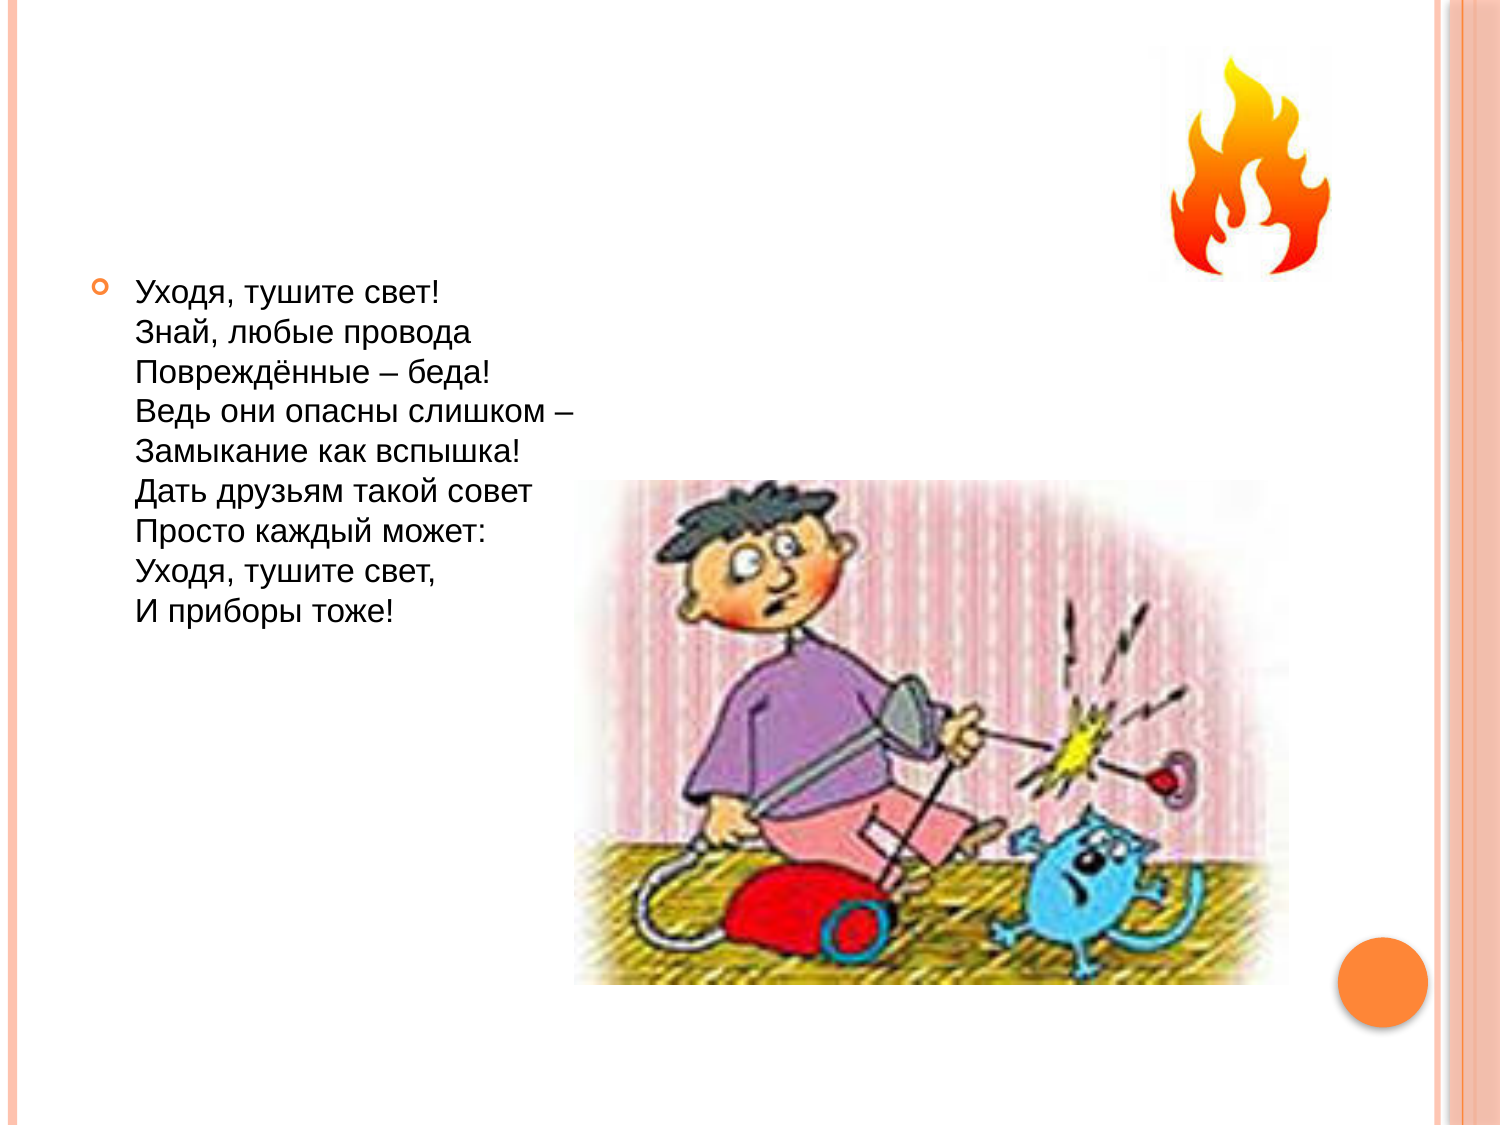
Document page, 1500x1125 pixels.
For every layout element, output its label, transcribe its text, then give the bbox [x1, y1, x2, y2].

picture [1147, 46, 1332, 282]
picture [573, 479, 1290, 985]
list Уходя, тушите свет! Знай, любые провода Повреждённые – беда! Ведь они опасны слишком – Замыкание как вспышка! Дать друзьям такой совет Просто каждый может: Уходя, тушите свет, И приборы тоже! [75, 262, 1300, 1062]
